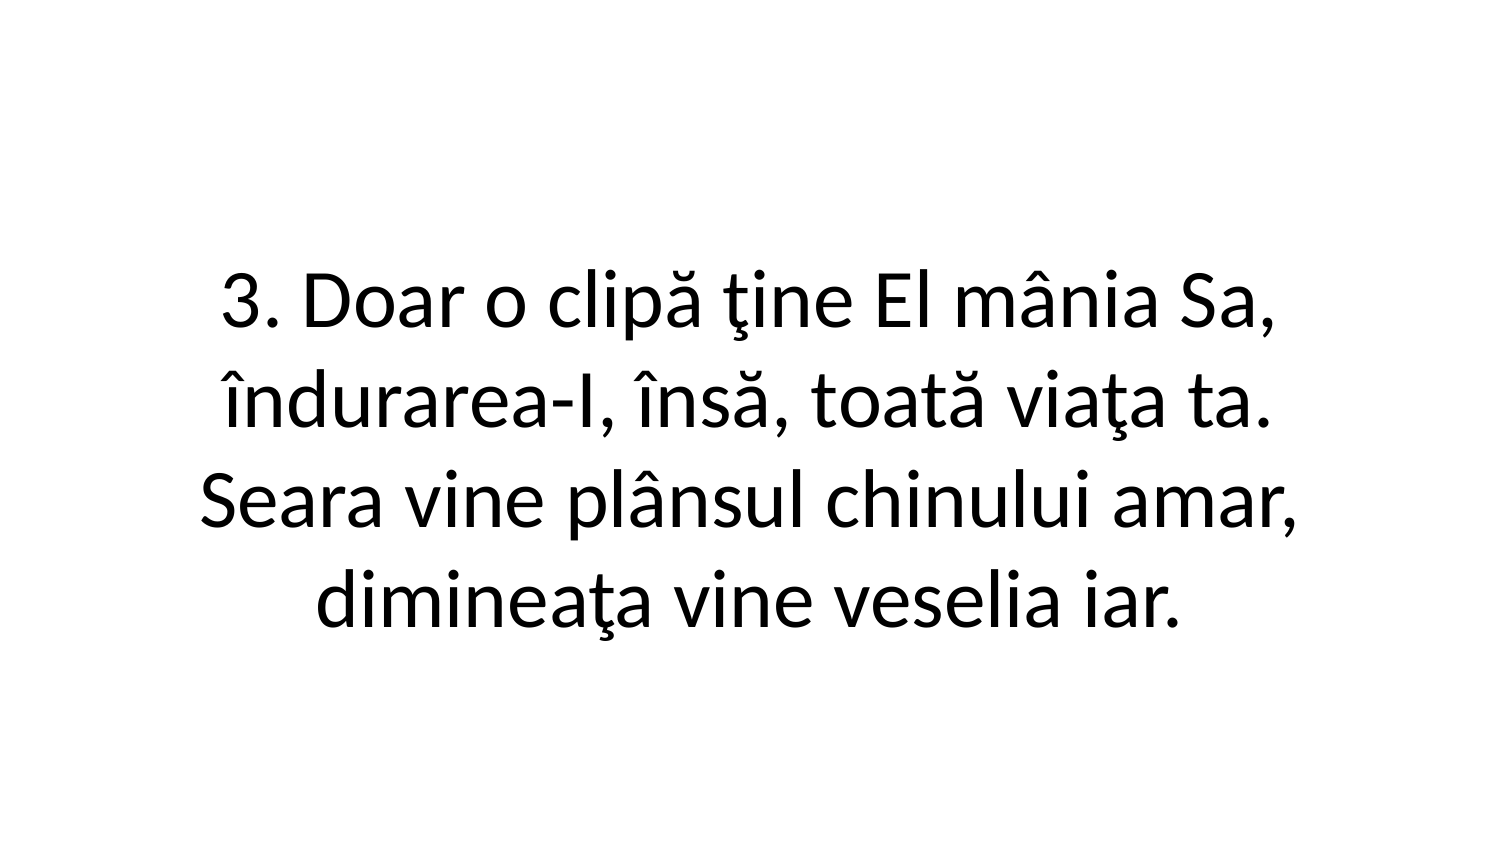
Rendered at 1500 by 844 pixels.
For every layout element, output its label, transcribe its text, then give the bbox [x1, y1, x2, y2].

text_box 3. Doar o clipă ţine El mânia Sa, îndurarea-I, însă, toată viaţa ta. Seara vine plânsul chinului amar, dimineaţa vine veselia iar. [184, 192, 1316, 652]
